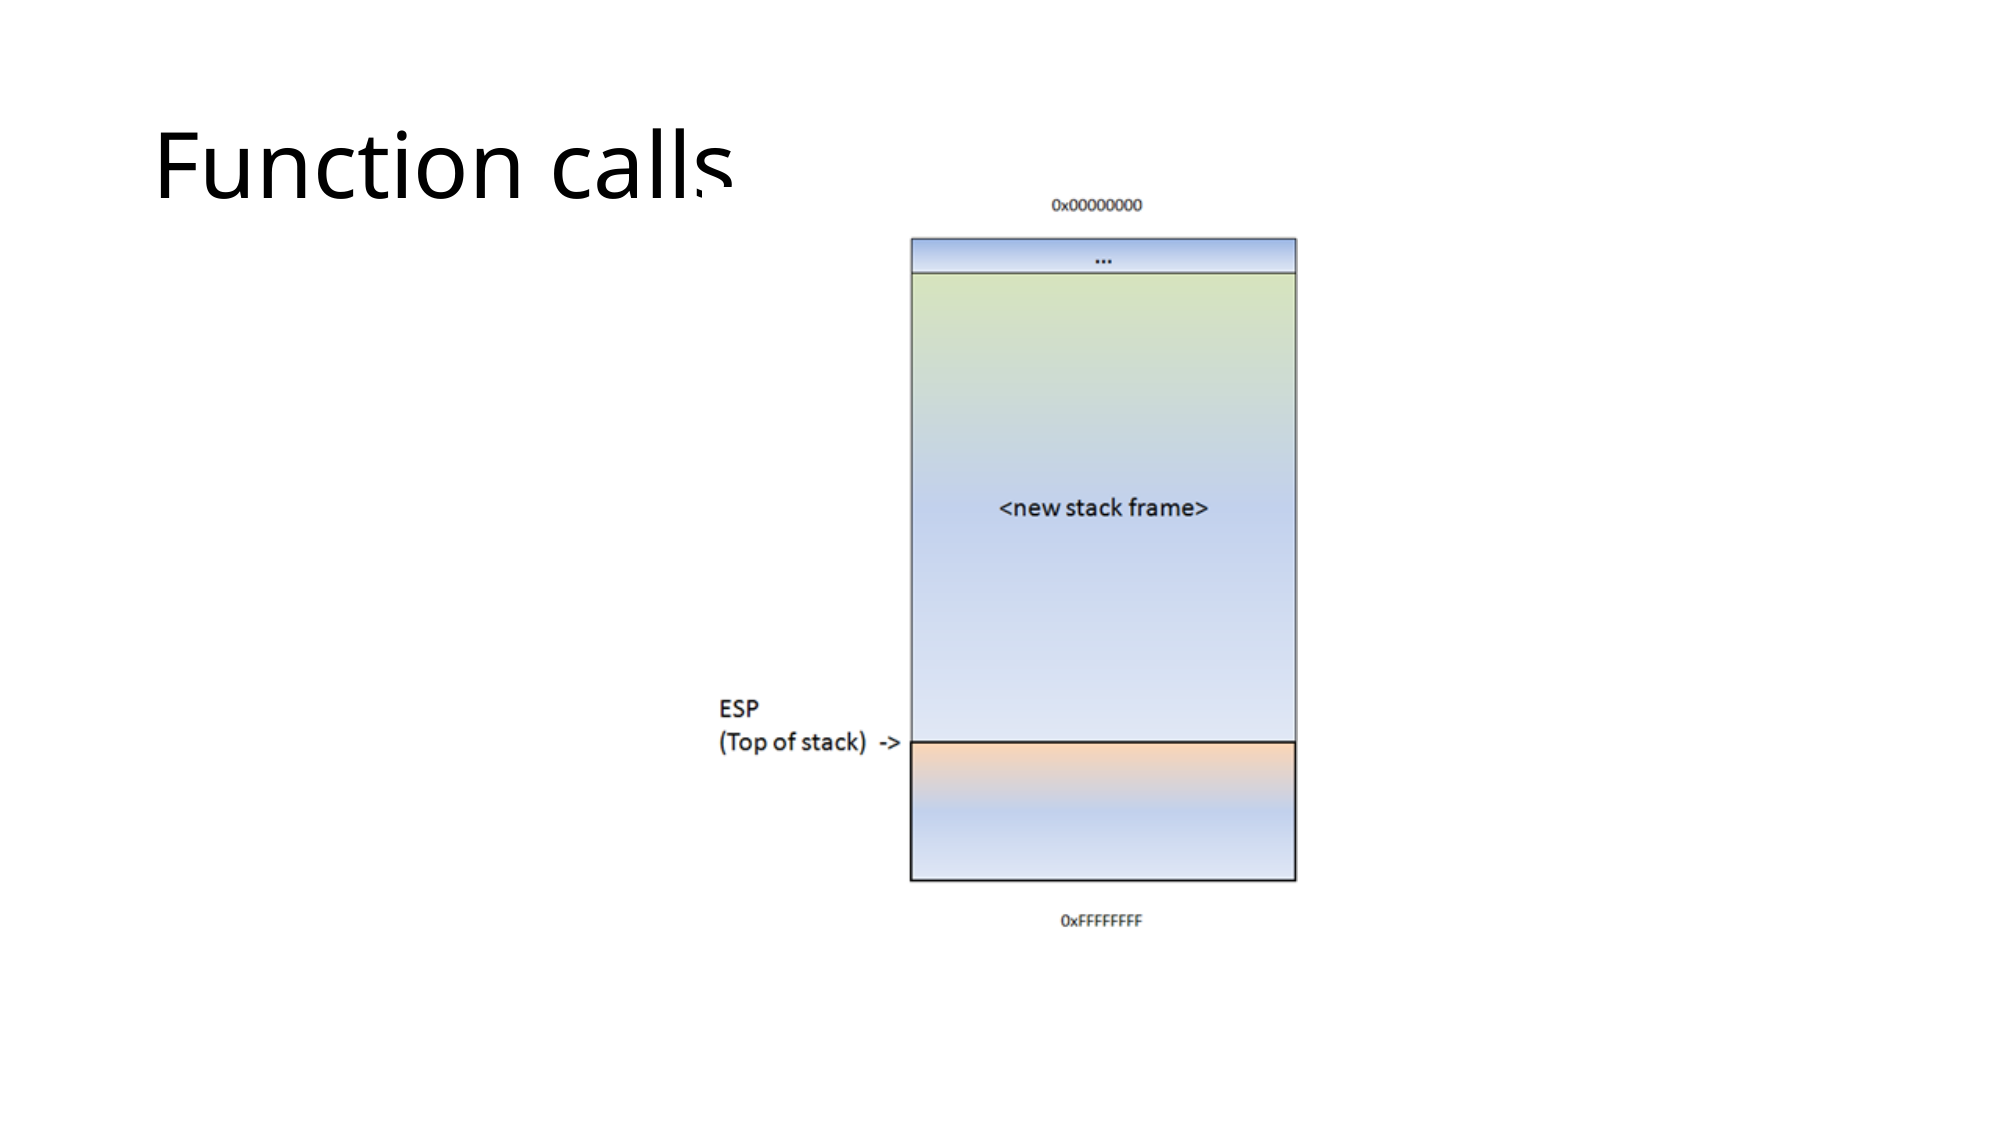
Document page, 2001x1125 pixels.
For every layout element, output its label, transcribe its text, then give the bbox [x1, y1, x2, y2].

title Function calls [137, 59, 1863, 278]
picture [702, 187, 1298, 938]
